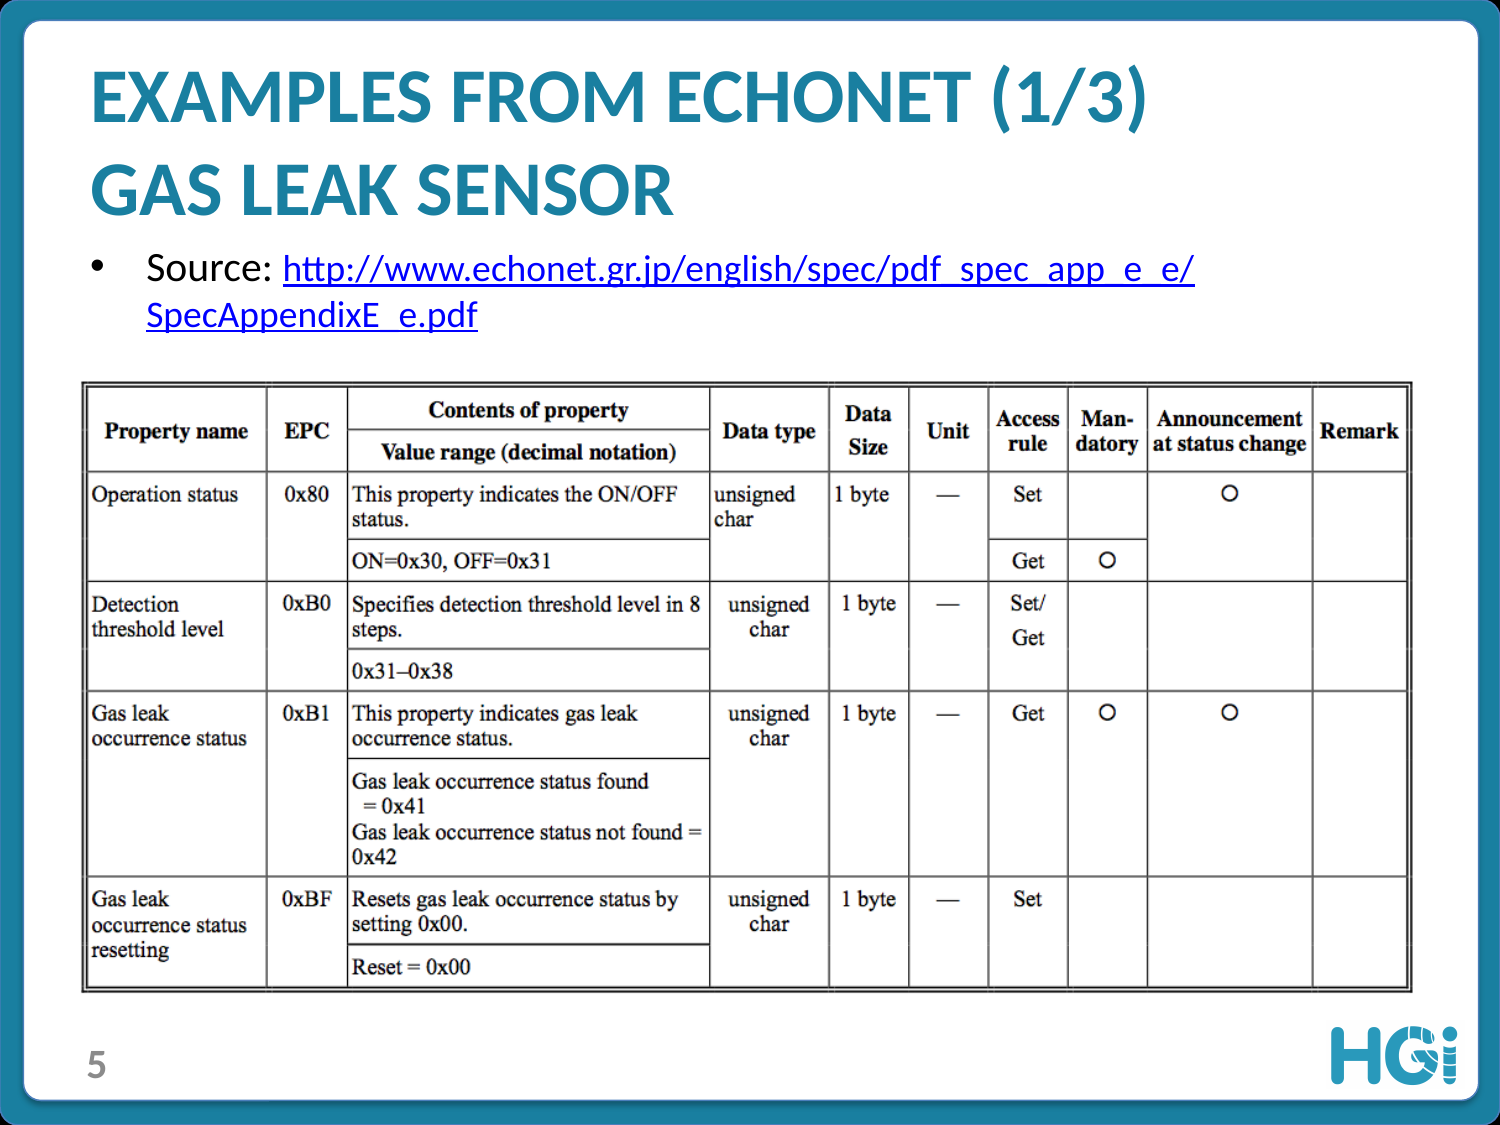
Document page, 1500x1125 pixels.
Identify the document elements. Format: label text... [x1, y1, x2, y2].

title Examples from Echonet (1/3) Gas Leak Sensor [75, 45, 1425, 232]
picture [1326, 1020, 1465, 1089]
picture [74, 373, 1426, 1004]
text_box Source: http://www.echonet.gr.jp/english/spec/pdf_spec_app_e_e/SpecAppendixE_e.pdf [74, 232, 1425, 373]
